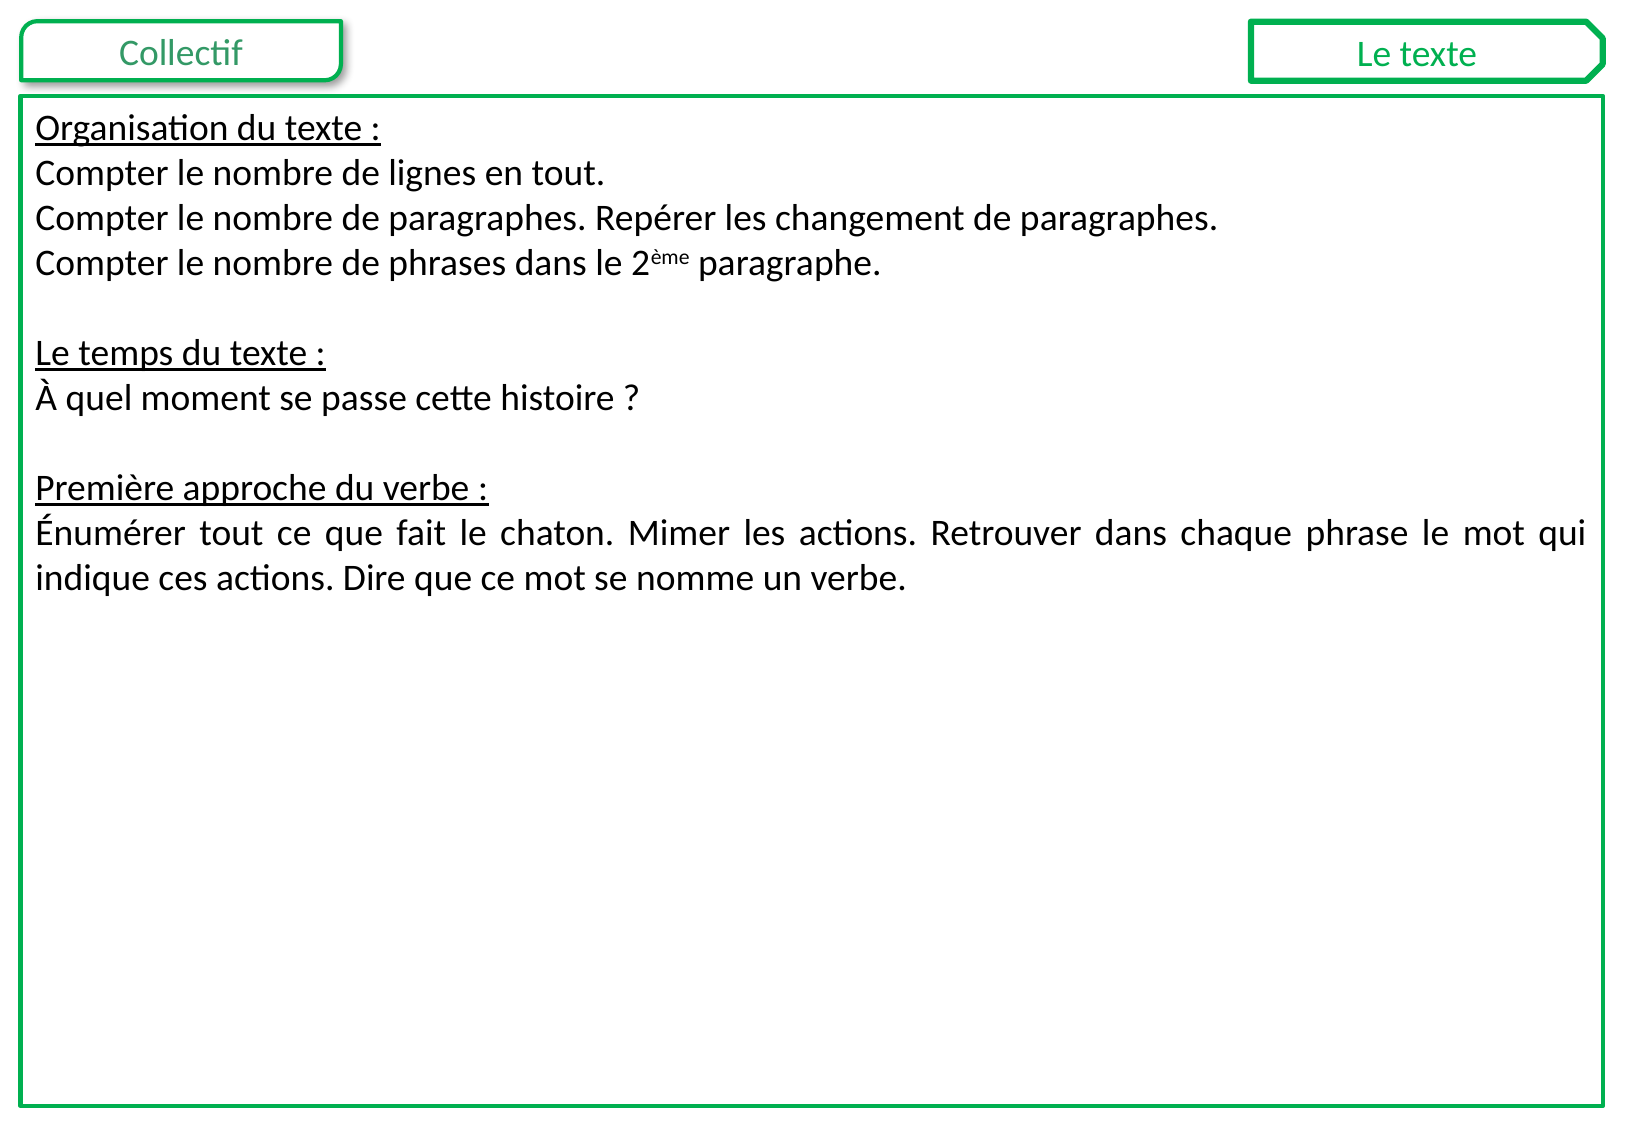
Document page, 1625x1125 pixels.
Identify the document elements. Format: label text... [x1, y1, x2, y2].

list Le texte [1250, 21, 1584, 81]
list Organisation du texte : Compter le nombre de lignes en tout. Compter le nombre de paragraphes. Repérer les changement de paragraphes. Compter le nombre de phrases dans le 2ème paragraphe. Le temps du texte : À quel moment se passe cette histoire ? Première approche du verbe : Énumérer tout ce que fait le chaton. Mimer les actions. Retrouver dans chaque phrase le mot qui indique ces actions. Dire que ce mot se nomme un verbe. [18, 94, 1605, 1108]
